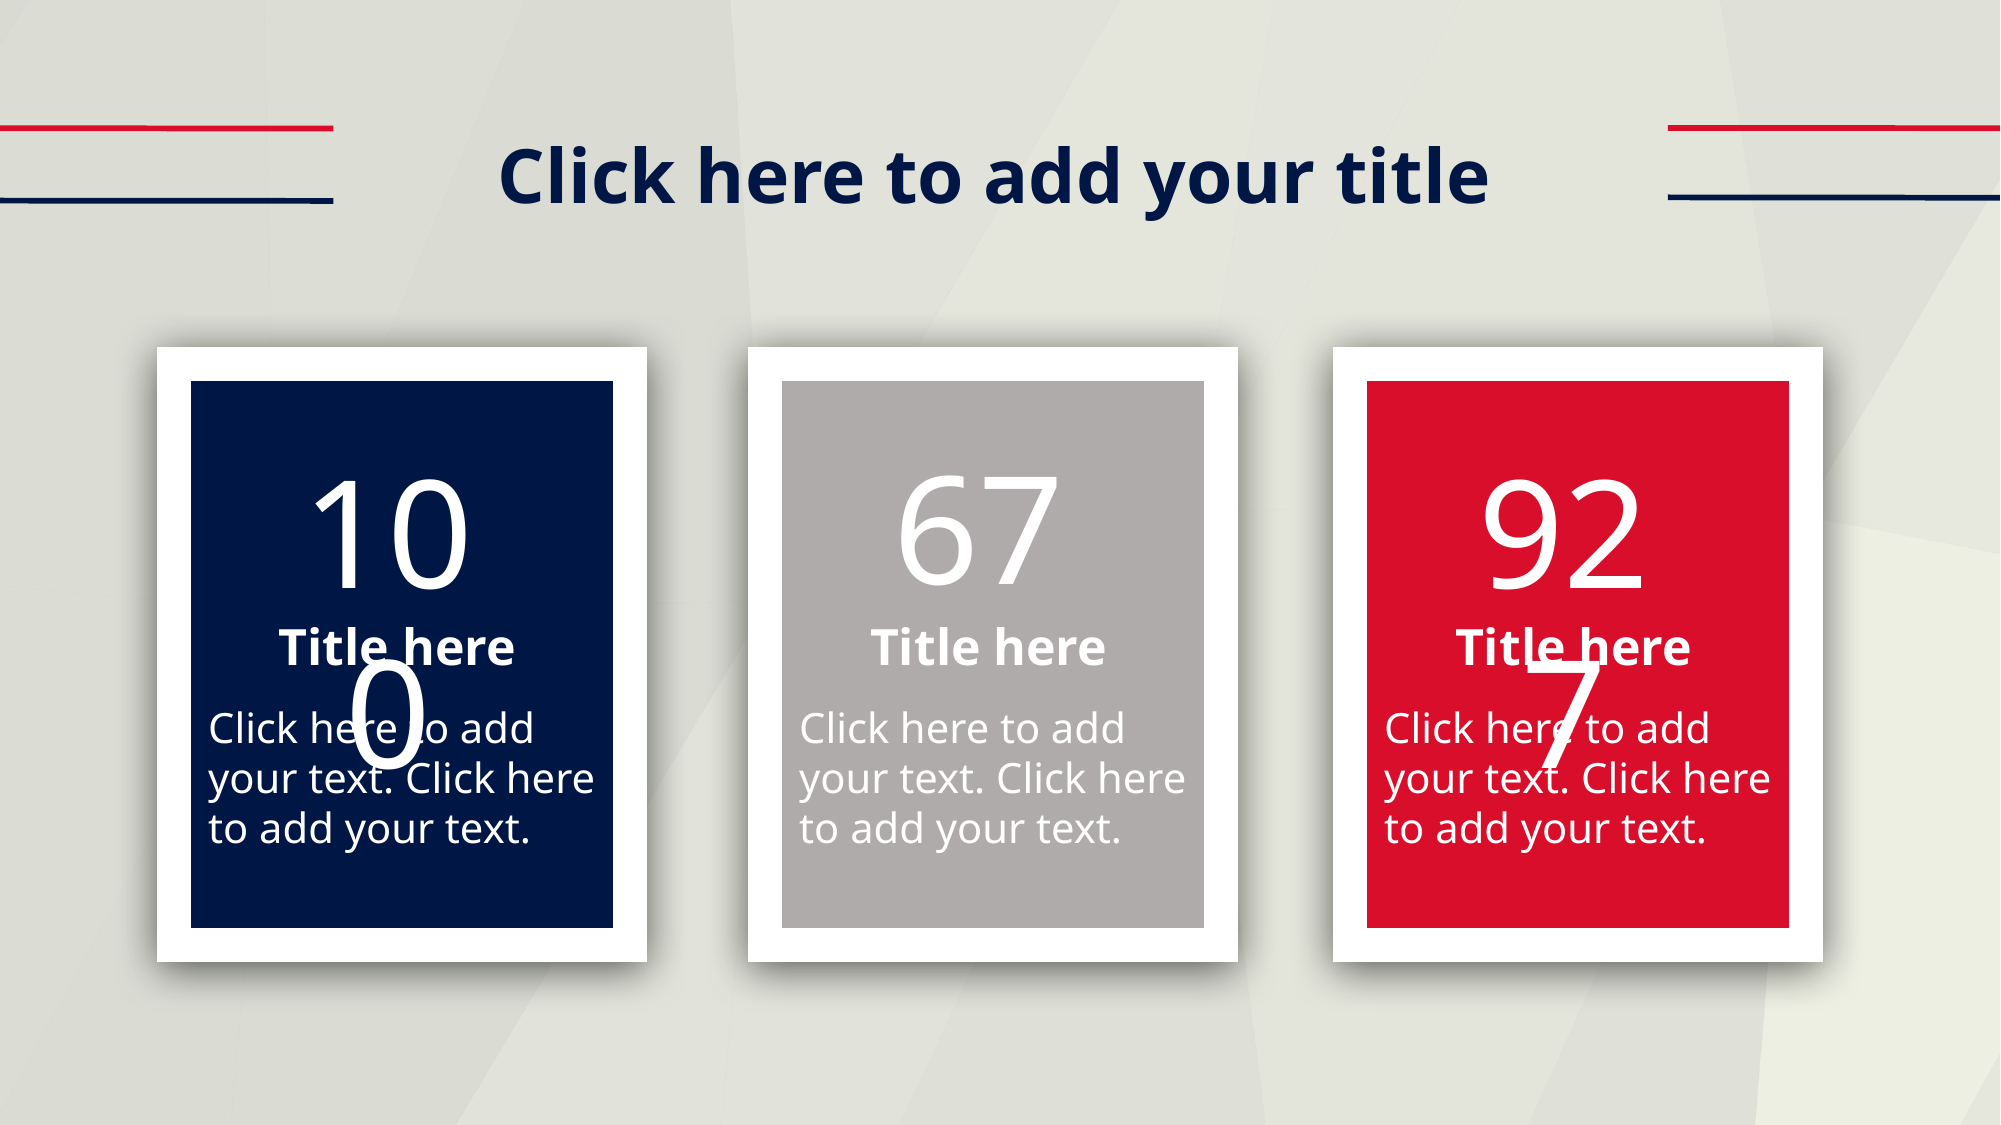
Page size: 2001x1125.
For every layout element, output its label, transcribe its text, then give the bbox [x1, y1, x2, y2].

text_box Click here to add your text. Click here to add your text. [775, 685, 1218, 869]
picture [0, 0, 2001, 1125]
text_box Click here to add your text. Click here to add your text. [184, 685, 627, 869]
text_box [764, 363, 1222, 946]
text_box Title here [212, 603, 582, 685]
text_box 100 [237, 416, 539, 604]
text_box Click here to add your title [483, 121, 1507, 227]
text_box [1349, 363, 1807, 946]
text_box 67 [828, 416, 1130, 604]
text_box Title here [1388, 603, 1759, 685]
text_box Title here [804, 603, 1174, 685]
text_box Click here to add your text. Click here to add your text. [1360, 685, 1803, 869]
text_box [173, 363, 631, 946]
text_box 927 [1413, 416, 1715, 604]
